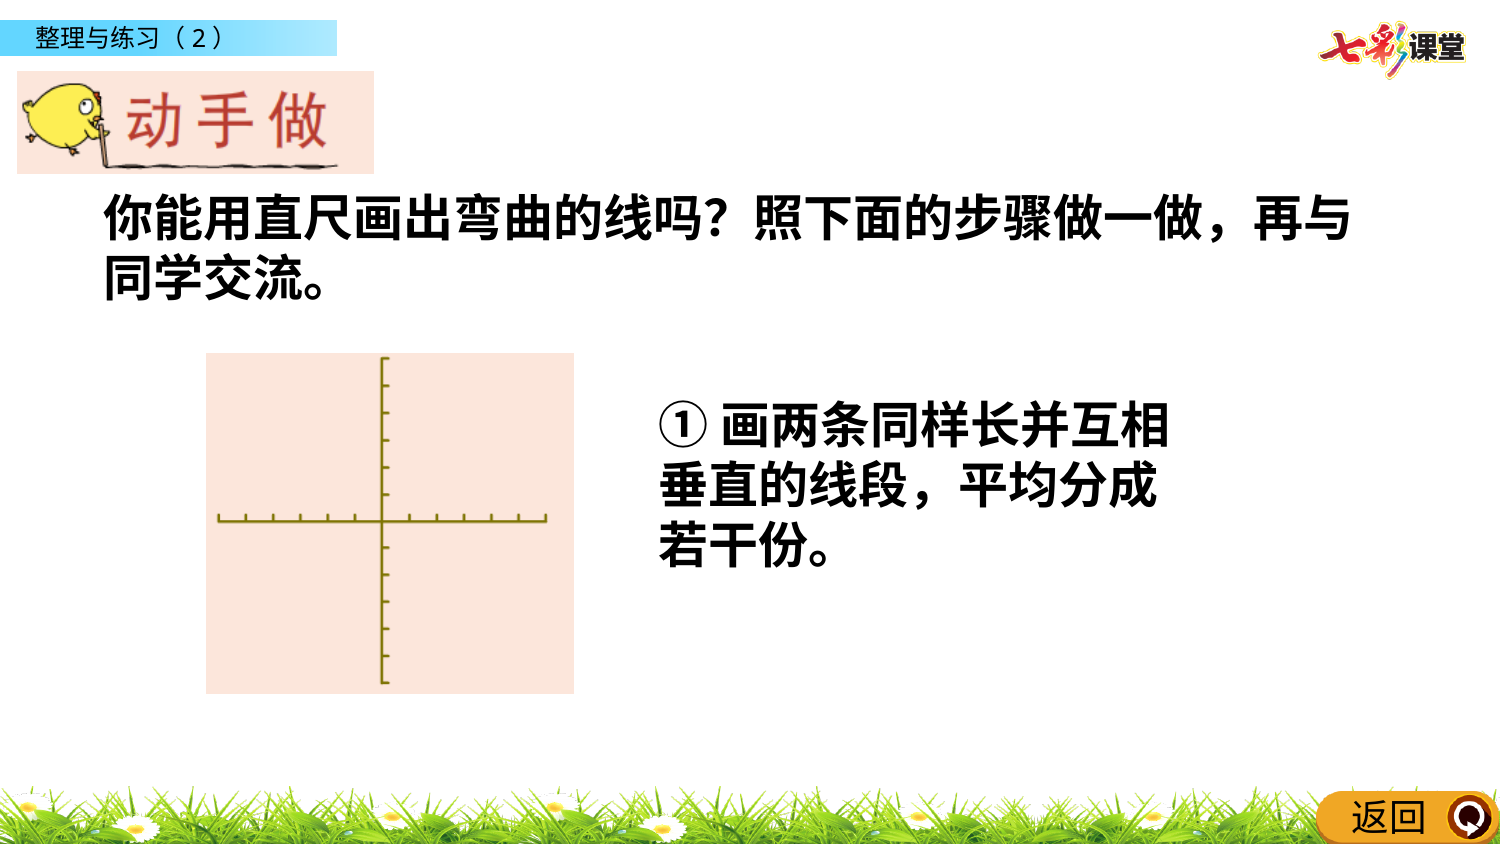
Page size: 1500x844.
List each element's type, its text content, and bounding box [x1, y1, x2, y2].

picture [1316, 20, 1468, 80]
picture [206, 353, 574, 694]
picture [0, 786, 1500, 844]
text_box 你能用直尺画出弯曲的线吗？照下面的步骤做一做，再与同学交流。 [88, 179, 1373, 314]
picture [17, 71, 374, 174]
text_box ①画两条同样长并互相垂直的线段，平均分成若干份。 [643, 386, 1223, 582]
